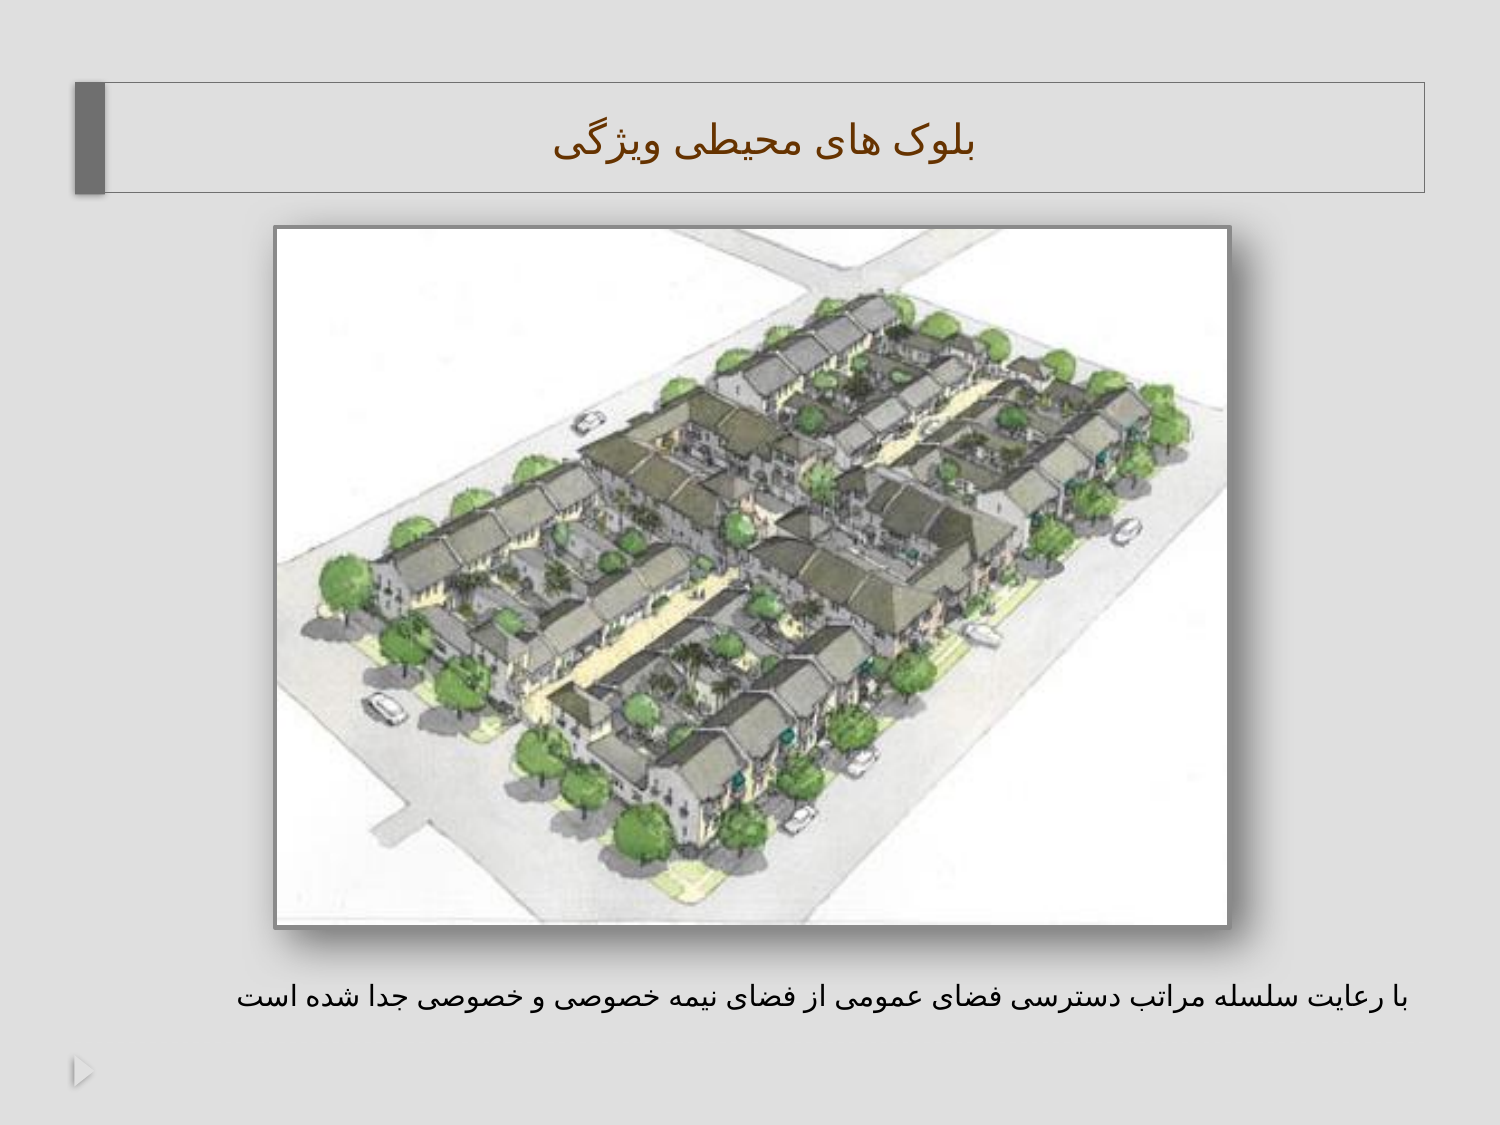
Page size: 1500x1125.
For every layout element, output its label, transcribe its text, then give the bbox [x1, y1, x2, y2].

title بلوک های محيطی ویژگی [75, 82, 1425, 193]
picture [277, 228, 1228, 926]
list با رعايت سلسله مراتب دسترسی فضای عمومی از فضای نيمه خصوصی و خصوصی جدا شده است [75, 975, 1425, 1063]
